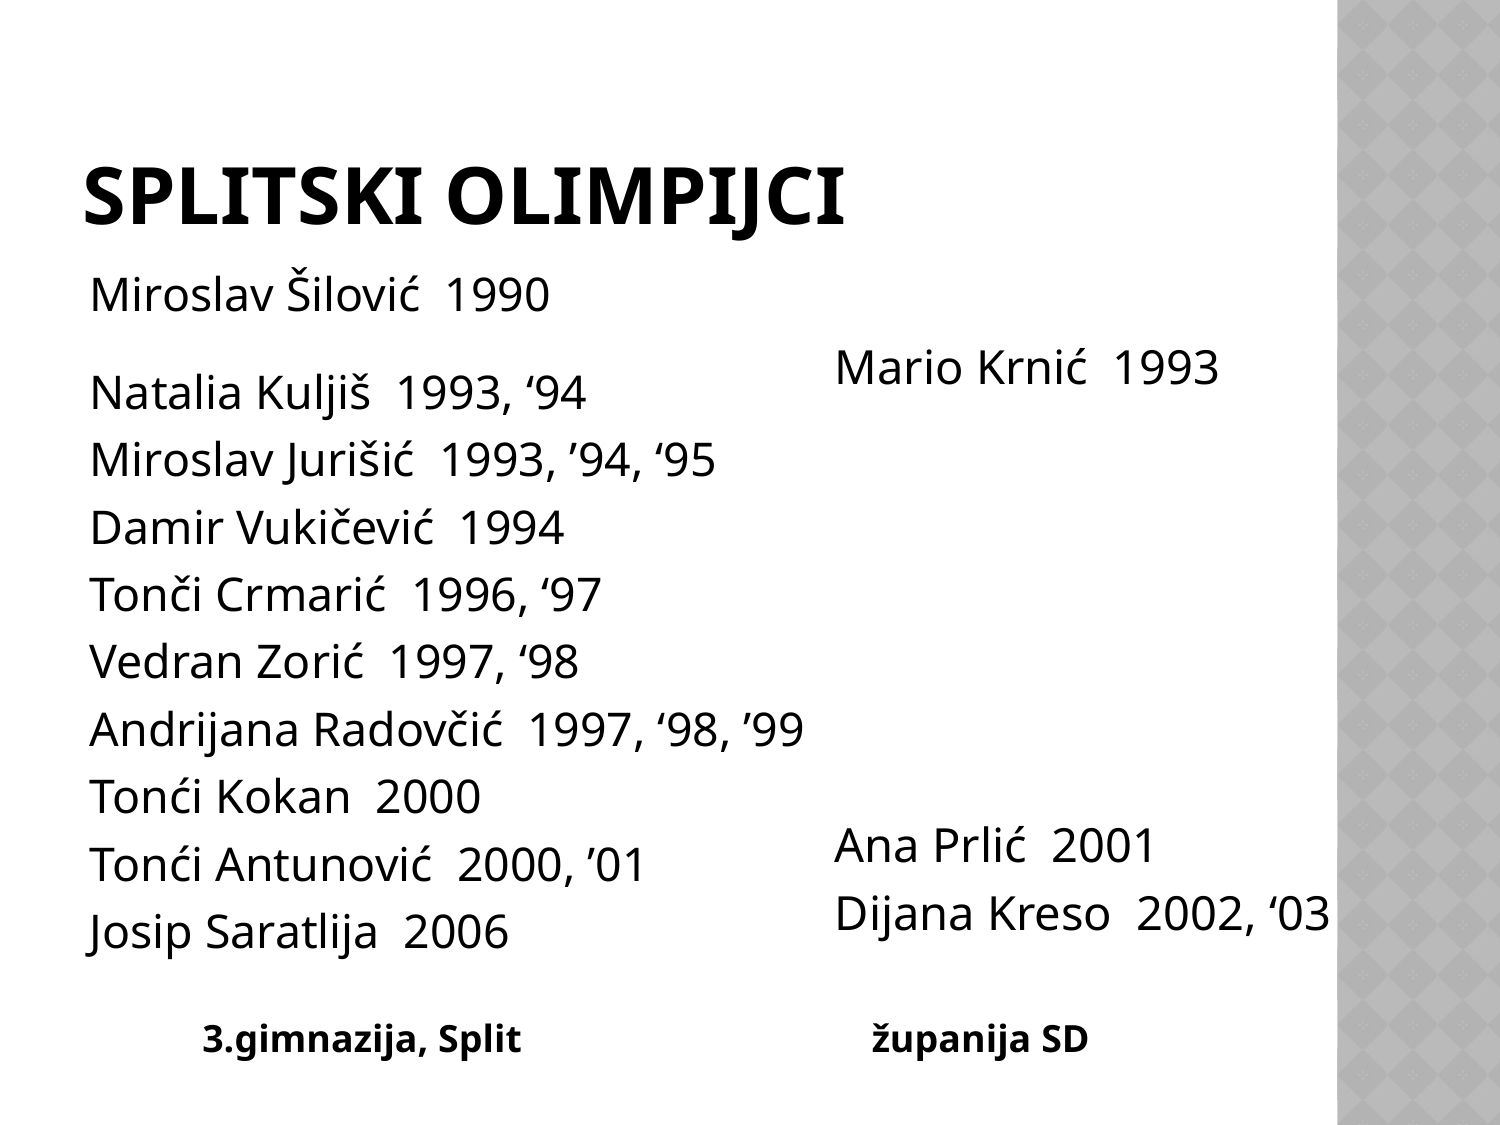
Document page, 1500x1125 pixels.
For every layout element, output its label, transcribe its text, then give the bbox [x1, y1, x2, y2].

title Splitski olimpijci [75, 52, 1263, 240]
text_box 3.gimnazija, Split županija SD [187, 1007, 1149, 1068]
list Mario Krnić 1993 Ana Prlić 2001 Dijana Kreso 2002, ‘03 [820, 262, 1360, 961]
list Miroslav Šilović 1990 Natalia Kuljiš 1993, ‘94 Miroslav Jurišić 1993, ’94, ‘95 Damir Vukičević 1994 Tonči Crmarić 1996, ‘97 Vedran Zorić 1997, ‘98 Andrijana Radovčić 1997, ‘98, ’99 Tonći Kokan 2000 Tonći Antunović 2000, ’01 Josip Saratlija 2006 [75, 257, 821, 973]
